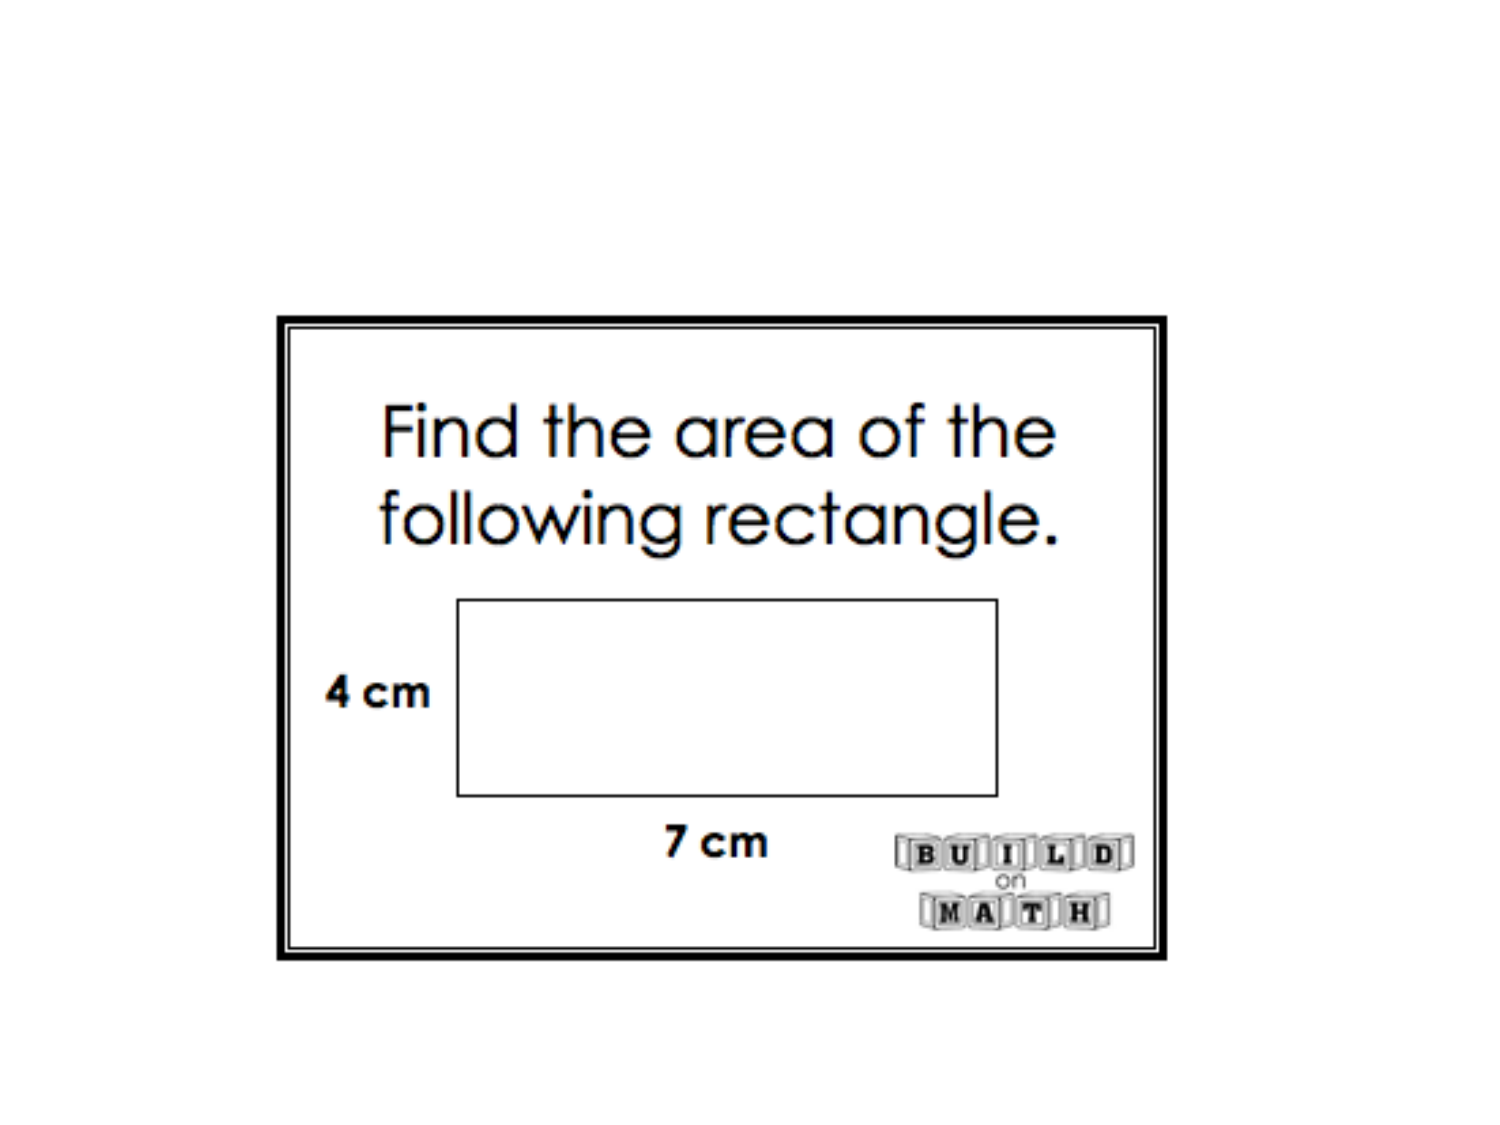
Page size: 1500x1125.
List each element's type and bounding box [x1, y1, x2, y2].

list [74, 262, 1426, 1006]
